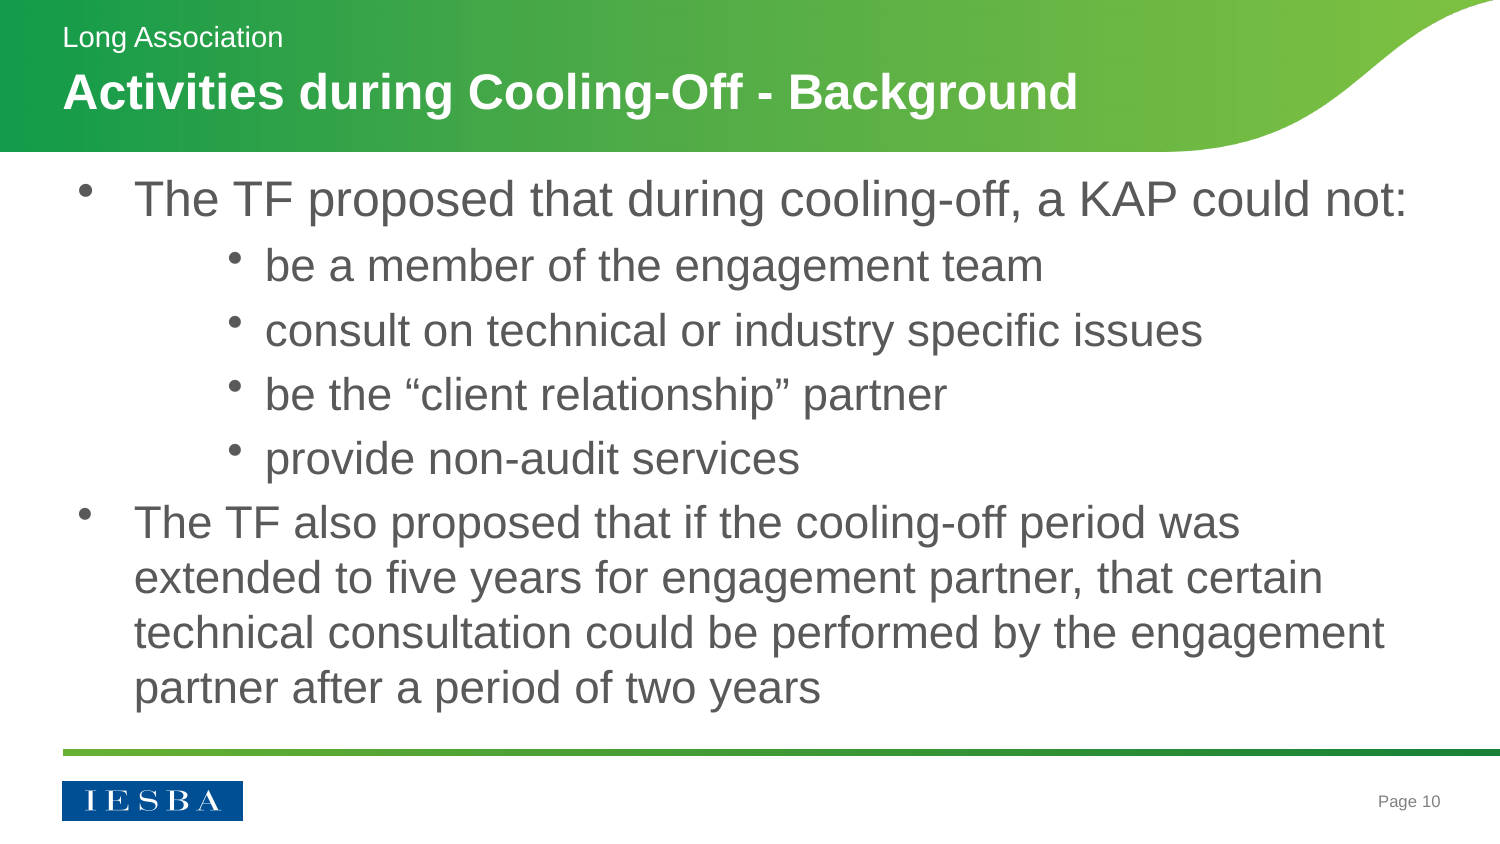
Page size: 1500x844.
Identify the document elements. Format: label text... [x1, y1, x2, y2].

picture [62, 781, 243, 821]
title Activities during Cooling-Off - Background [62, 56, 1300, 122]
list The TF proposed that during cooling-off, a KAP could not: be a member of the engagement team consult on technical or industry specific issues be the “client relationship” partner provide non-audit services The TF also proposed that if the cooling-off period was extended to five years for engagement partner, that certain technical consultation could be performed by the engagement partner after a period of two years [62, 159, 1450, 735]
picture [0, 0, 1497, 152]
subtitle Long Association [62, 18, 500, 47]
